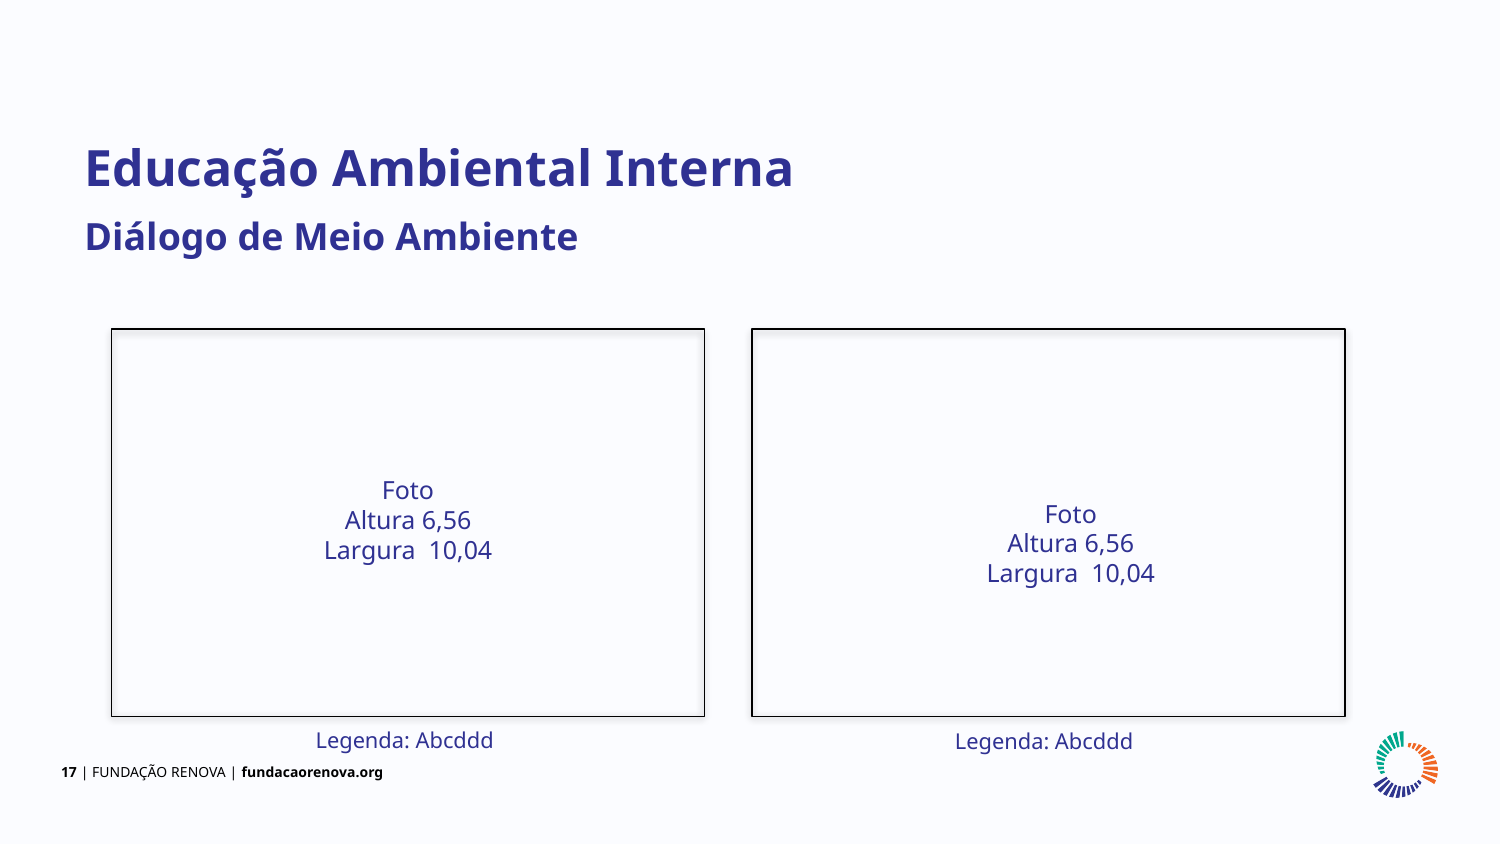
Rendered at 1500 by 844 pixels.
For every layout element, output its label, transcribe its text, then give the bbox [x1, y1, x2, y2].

text_box Foto Altura 6,56 Largura 10,04 [209, 467, 607, 617]
list Educação Ambiental Interna Diálogo de Meio Ambiente [64, 114, 1471, 211]
text_box Legenda: Abcddd [300, 719, 563, 796]
text_box [111, 328, 705, 717]
text_box Foto Altura 6,56 Largura 10,04 [872, 490, 1270, 641]
text_box [751, 328, 1346, 717]
text_box Legenda: Abcddd [940, 719, 1202, 796]
picture [1373, 731, 1438, 798]
